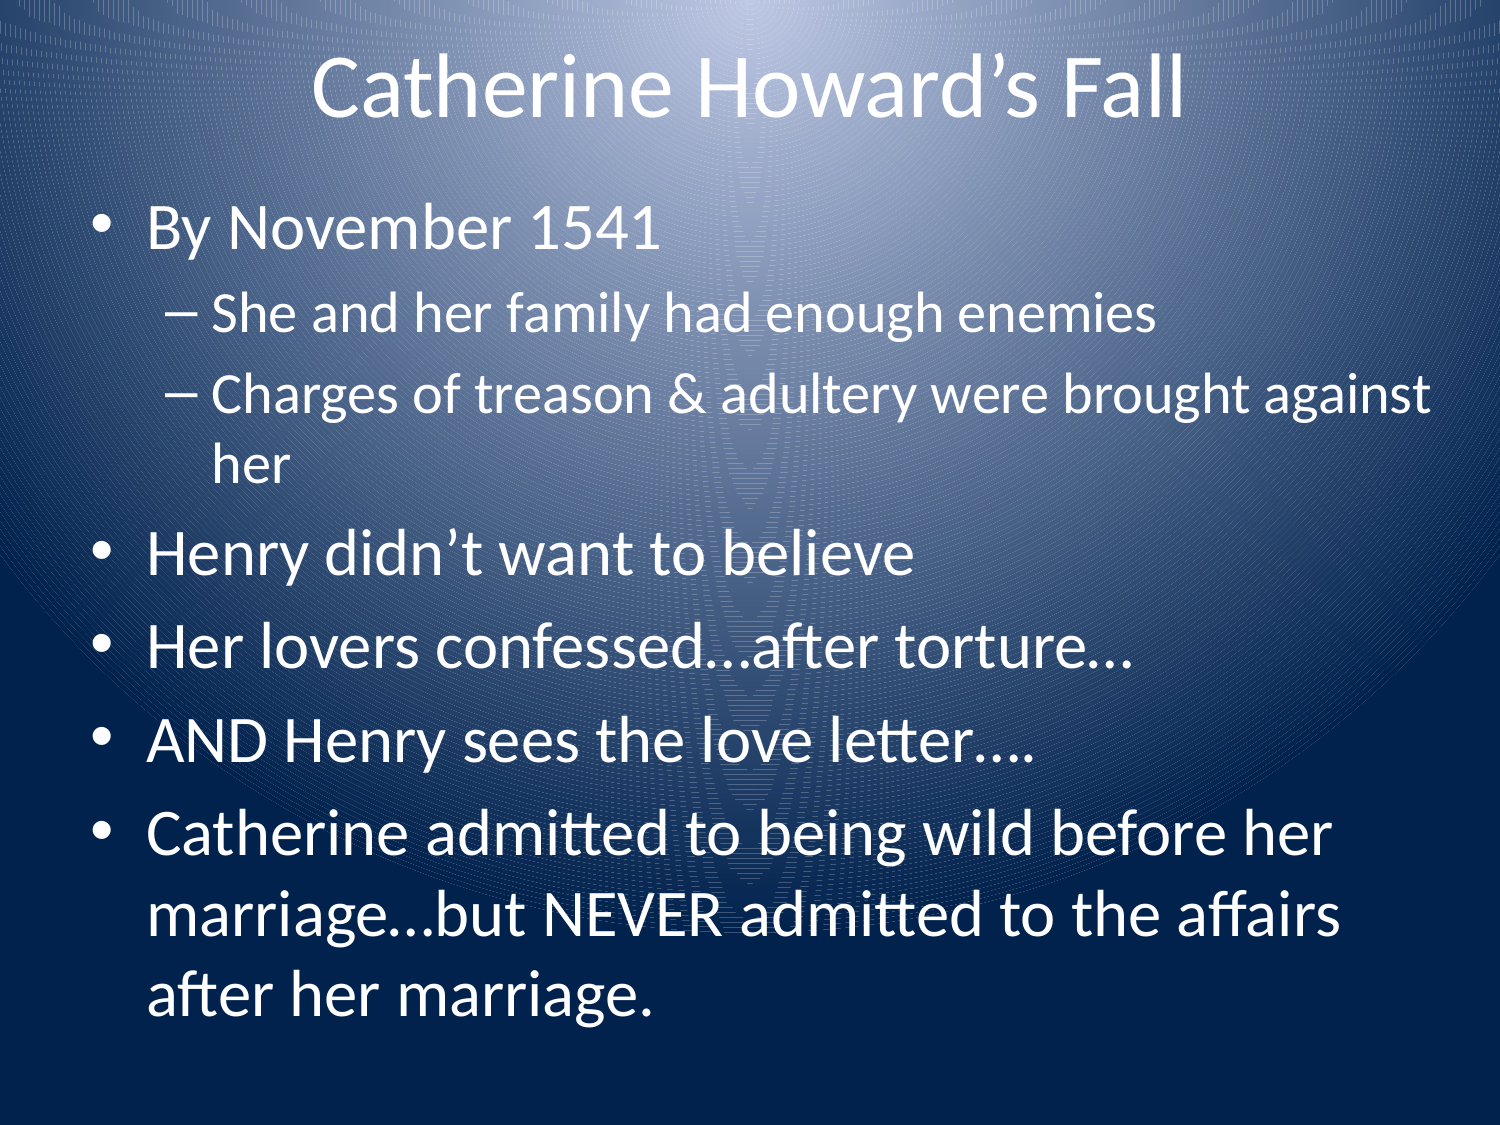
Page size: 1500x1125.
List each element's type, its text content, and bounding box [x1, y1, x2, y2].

list By November 1541 She and her family had enough enemies Charges of treason & adultery were brought against her Henry didn’t want to believe Her lovers confessed…after torture… AND Henry sees the love letter…. Catherine admitted to being wild before her marriage…but NEVER admitted to the affairs after her marriage. [75, 174, 1463, 1075]
title Catherine Howard’s Fall [75, 0, 1425, 174]
